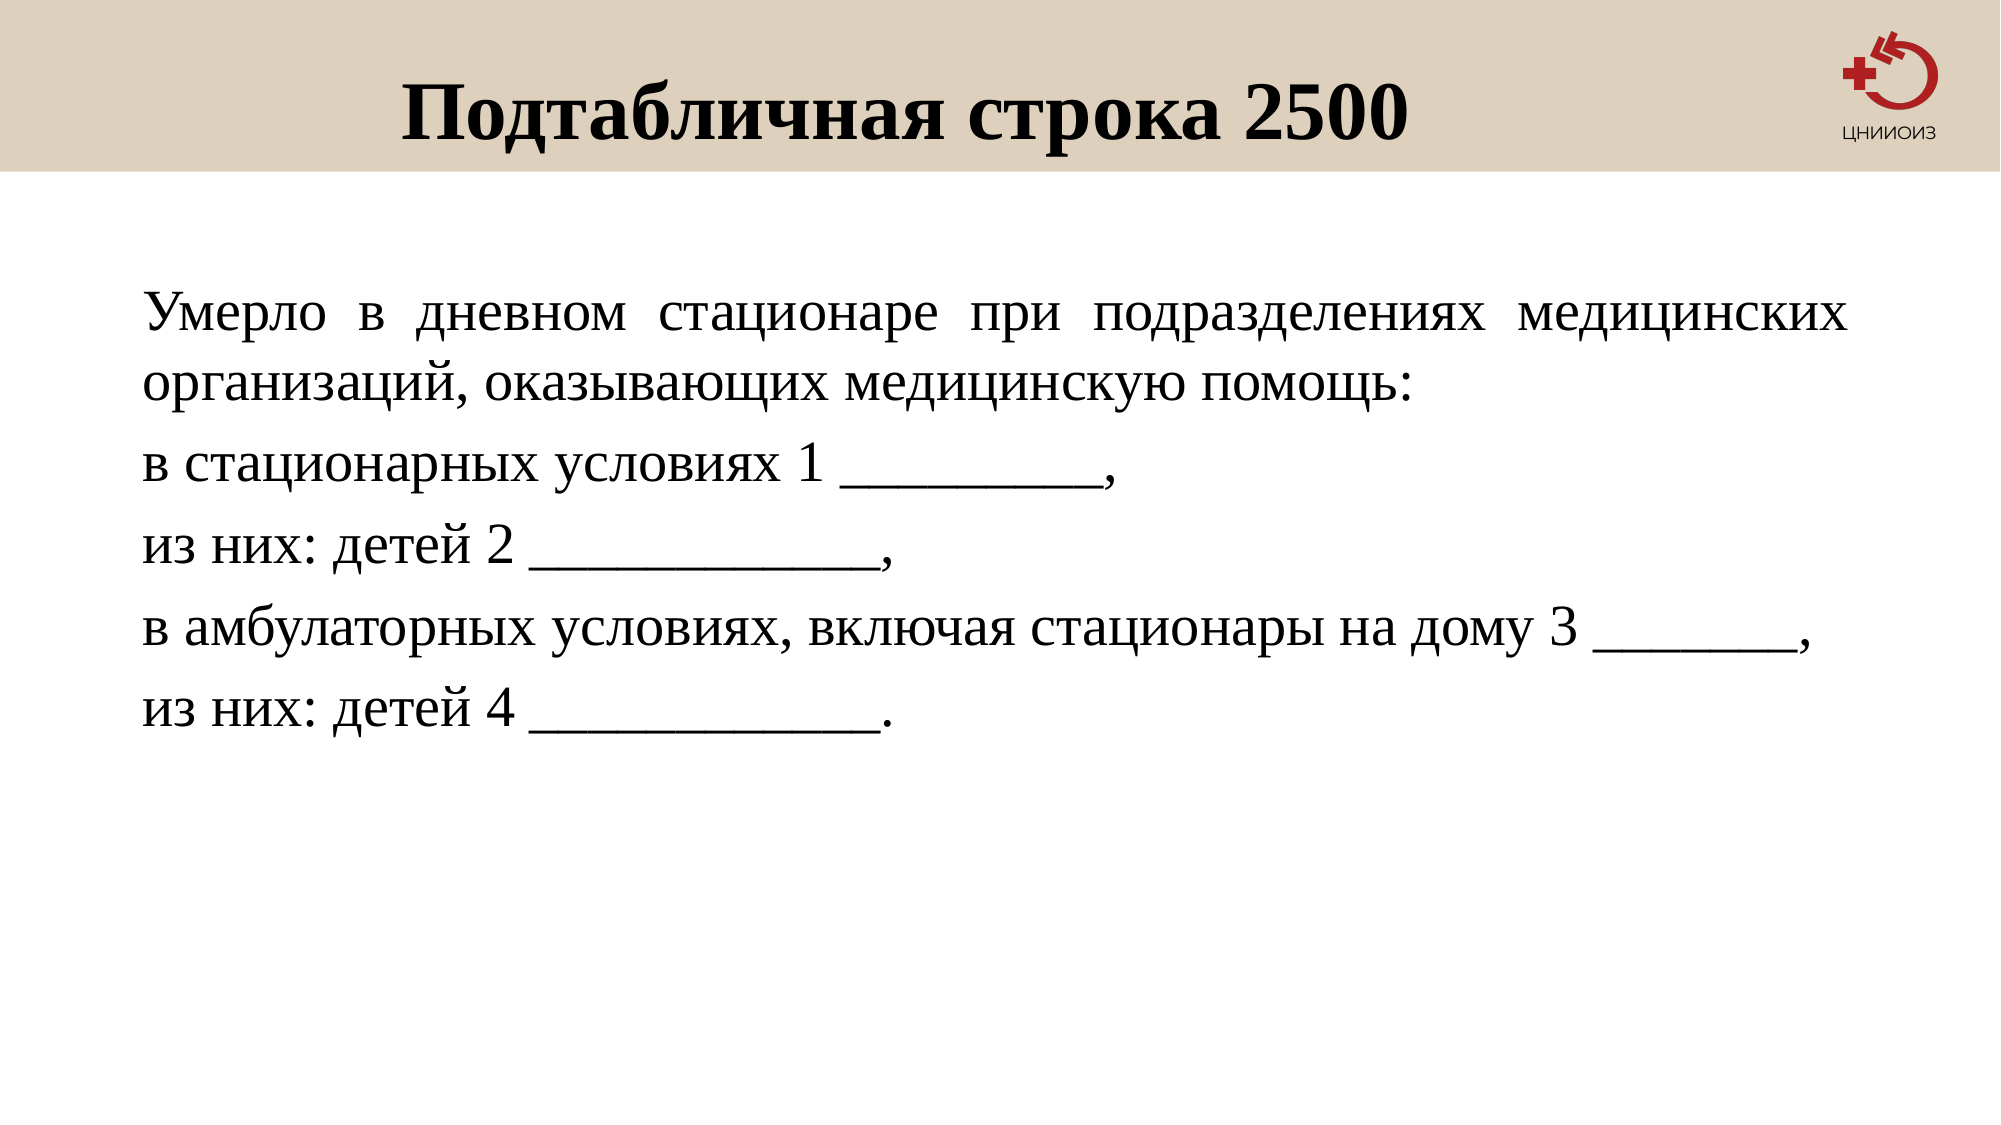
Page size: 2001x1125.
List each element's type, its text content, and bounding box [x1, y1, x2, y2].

text_box Подтабличная строка 2500 [230, 40, 1581, 172]
picture [1843, 31, 1938, 142]
text_box [0, 0, 2000, 173]
text_box Умерло в дневном стационаре при подразделениях медицинских организаций, оказывающих медицинскую помощь: в стационарных условиях 1 _________, из них: детей 2 ____________, в амбулаторных условиях, включая стационары на дому 3 _______, из них: детей 4 ____________. [127, 264, 1865, 1062]
